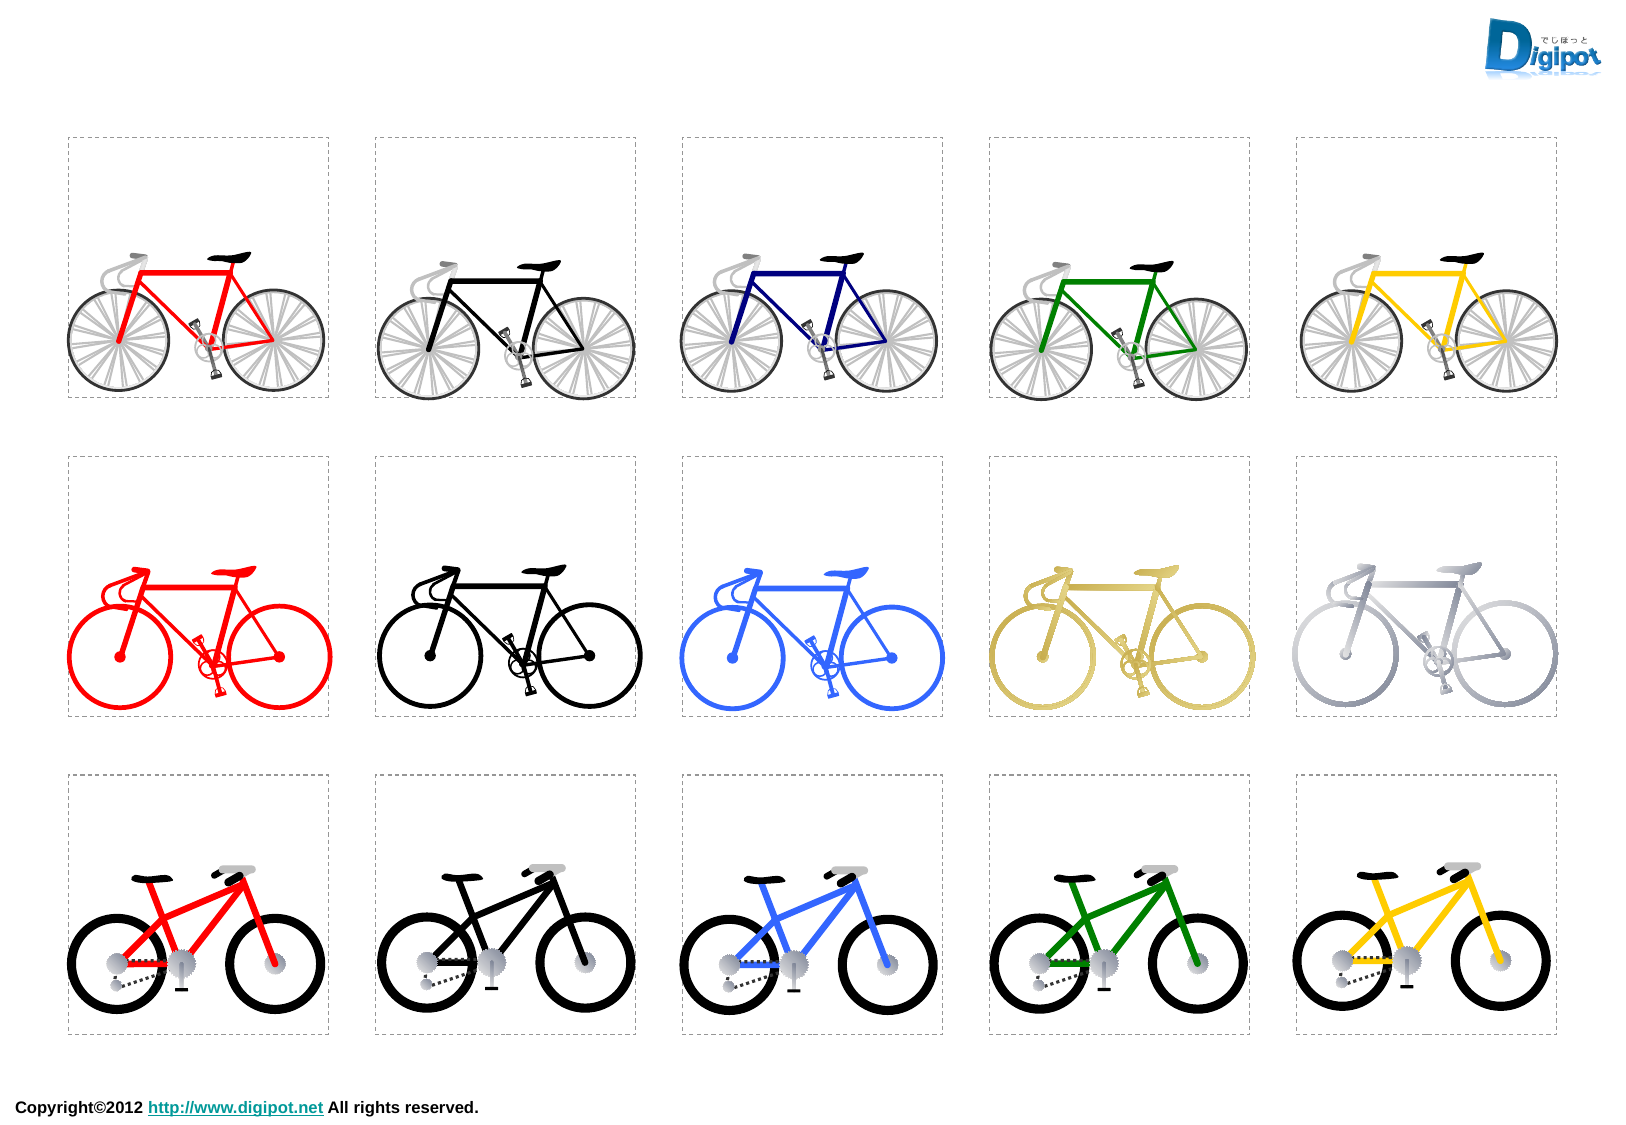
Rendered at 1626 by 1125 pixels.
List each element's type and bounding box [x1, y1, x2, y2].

text_box [66, 565, 333, 711]
text_box [679, 566, 945, 712]
text_box [376, 863, 636, 1013]
text_box [66, 865, 326, 1015]
text_box [989, 565, 1256, 710]
text_box [376, 259, 636, 401]
text_box [66, 251, 326, 392]
text_box [679, 866, 938, 1016]
picture [1485, 18, 1602, 82]
text_box [1292, 862, 1551, 1011]
text_box [1292, 562, 1558, 707]
text_box [376, 564, 643, 709]
text_box [989, 260, 1248, 402]
text_box [989, 865, 1248, 1014]
text_box [1299, 252, 1558, 393]
text_box [679, 252, 938, 393]
